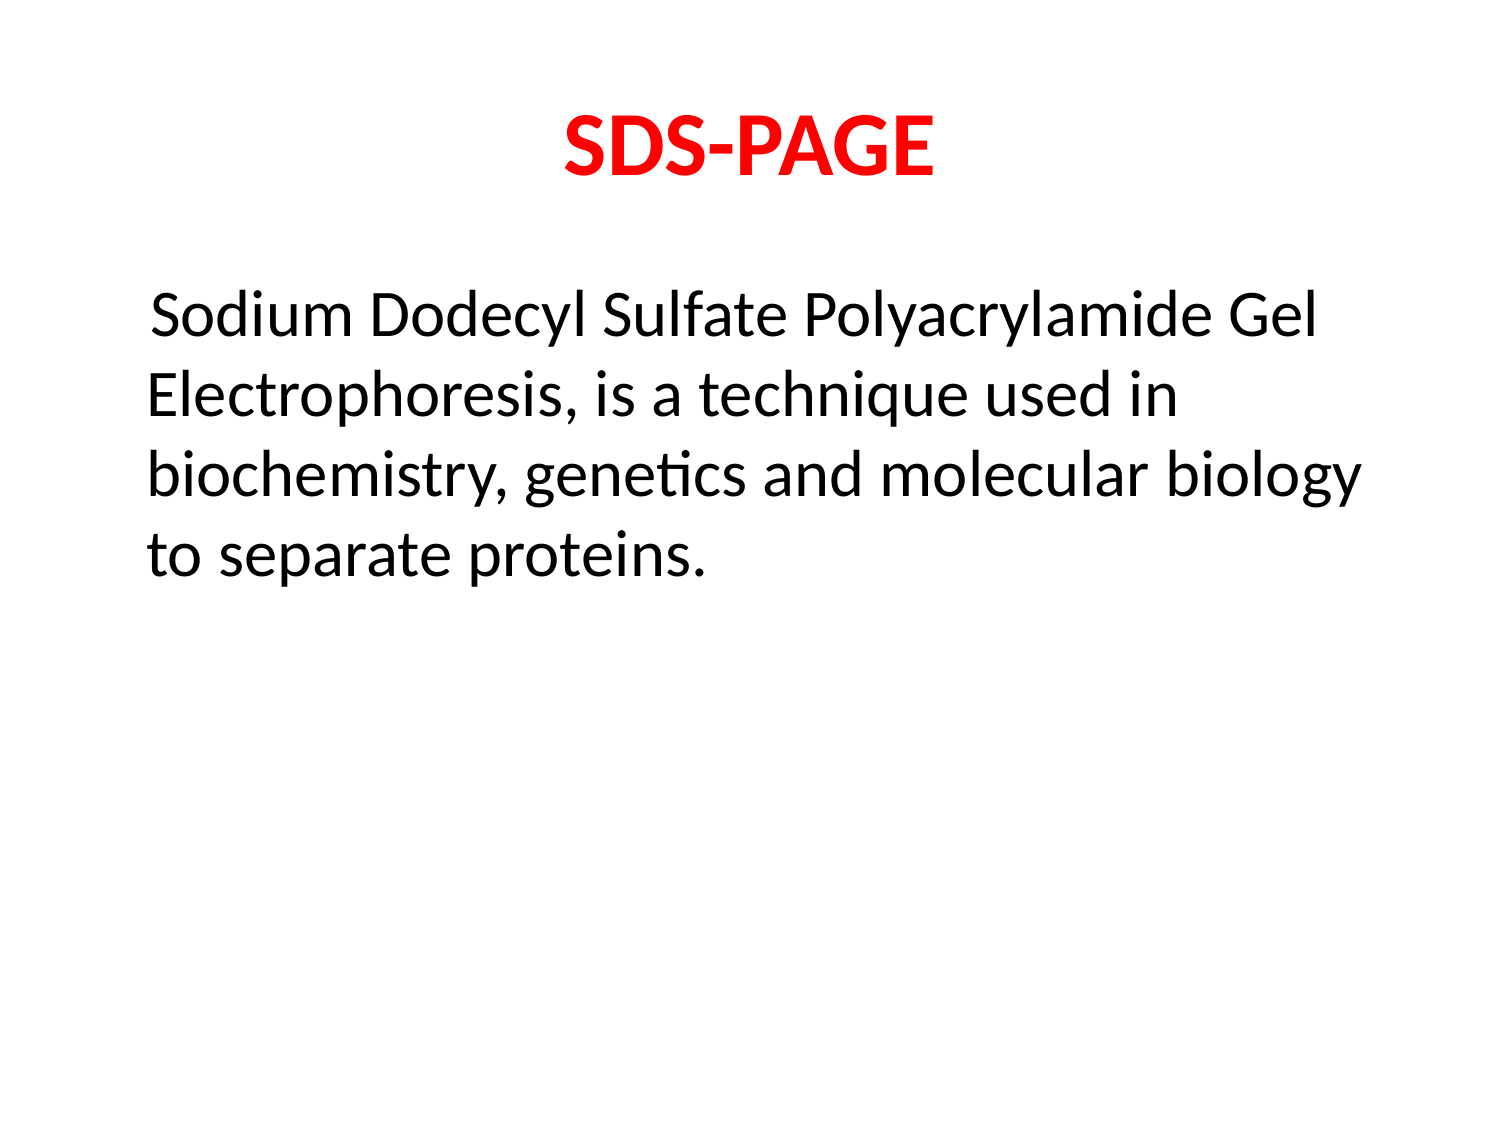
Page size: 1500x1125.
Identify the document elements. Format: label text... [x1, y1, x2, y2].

title SDS-PAGE [75, 45, 1425, 233]
list Sodium Dodecyl Sulfate Polyacrylamide Gel Electrophoresis, is a technique used in biochemistry, genetics and molecular biology to separate proteins. [75, 262, 1425, 1079]
